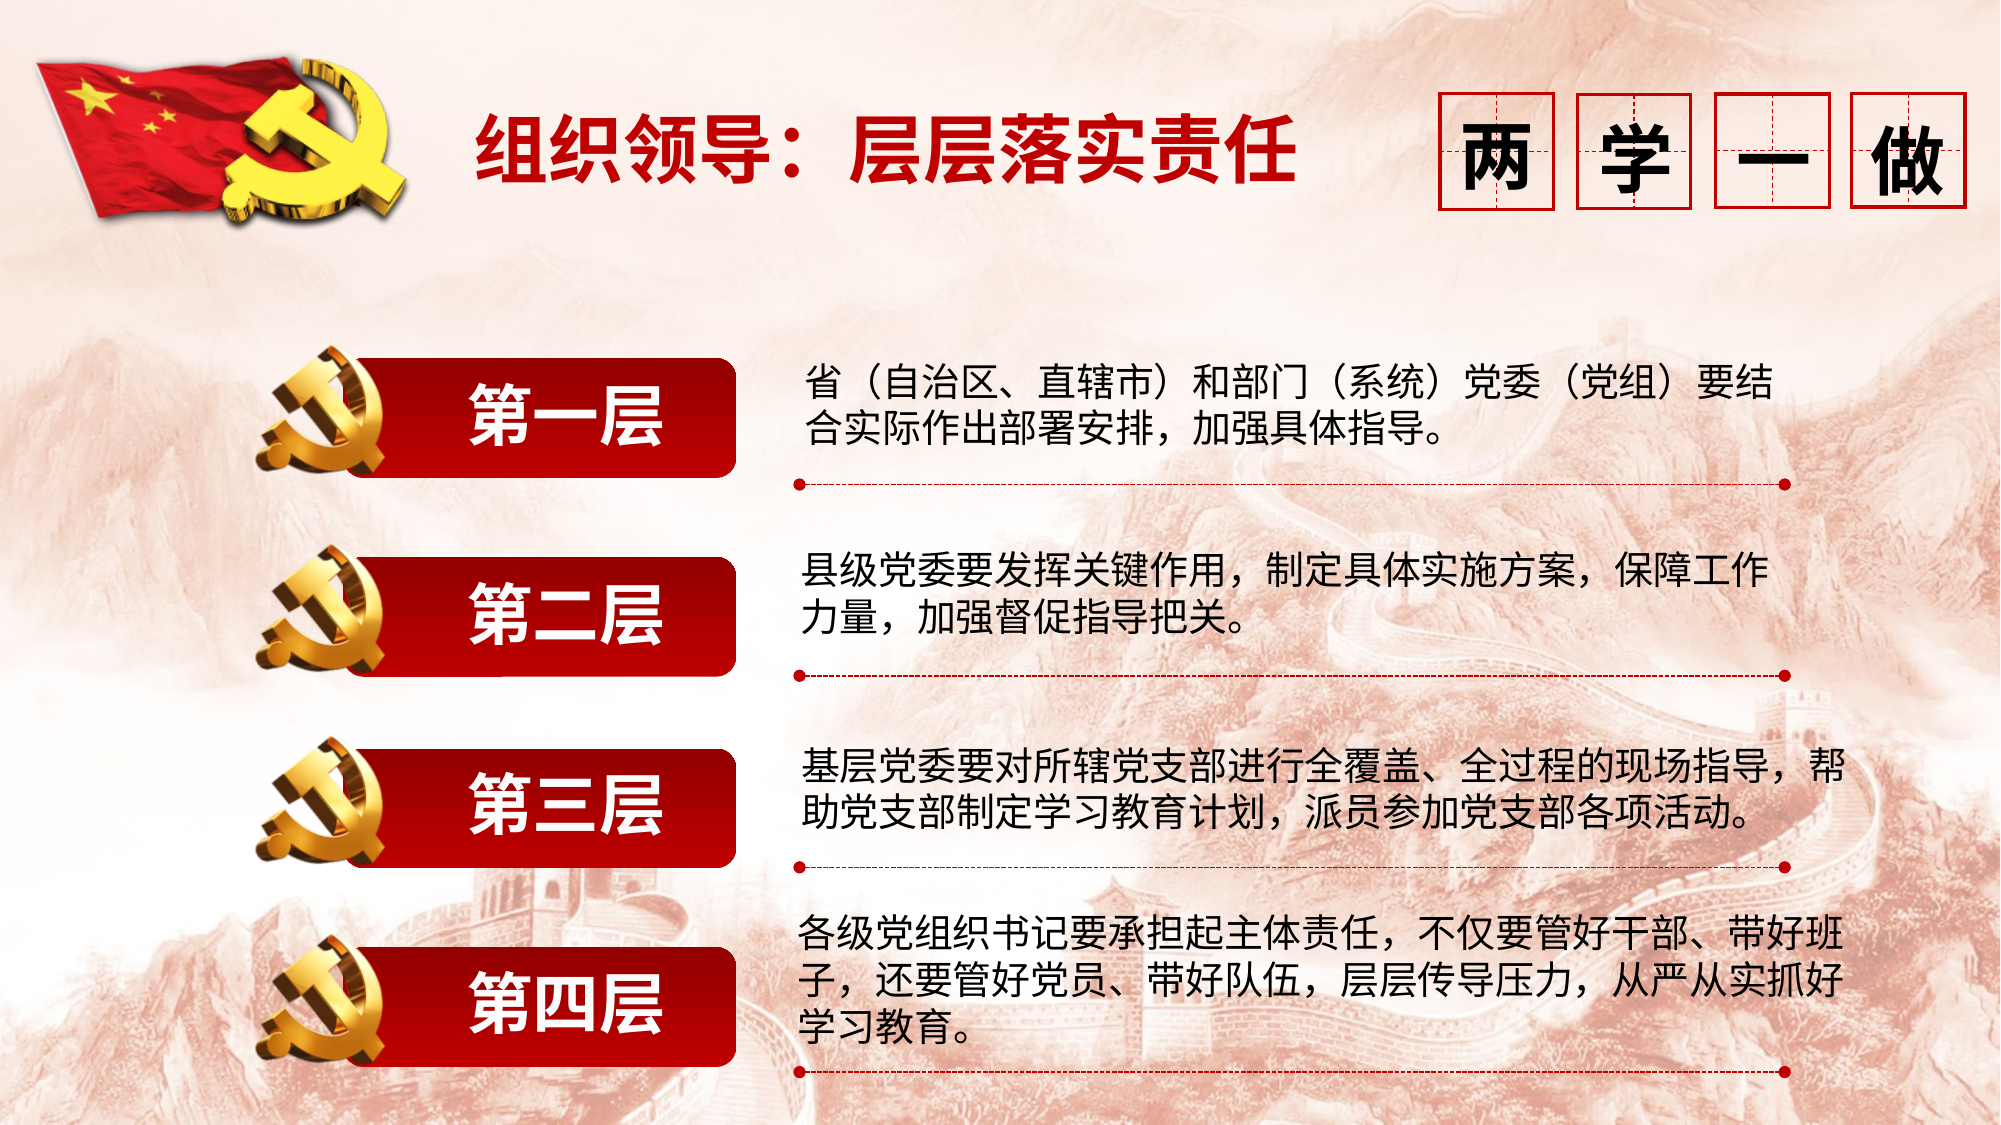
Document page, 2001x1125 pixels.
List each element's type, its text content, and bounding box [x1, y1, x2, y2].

text_box [397, 747, 738, 870]
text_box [1577, 94, 1691, 209]
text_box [29, 49, 414, 235]
text_box 第二层 [451, 565, 682, 661]
text_box [397, 946, 738, 1069]
text_box 第三层 [451, 755, 682, 851]
text_box [397, 555, 738, 678]
text_box 组织领导：层层落实责任 [458, 94, 1335, 199]
text_box 县级党委要发挥关键作用，制定具体实施方案，保障工作力量，加强督促指导把关。 [786, 538, 1798, 647]
text_box 基层党委要对所辖党支部进行全覆盖、全过程的现场指导，帮助党支部制定学习教育计划，派员参加党支部各项活动。 [786, 733, 1865, 842]
picture [0, 0, 2001, 1125]
text_box 省（自治区、直辖市）和部门（系统）党委（党组）要结合实际作出部署安排，加强具体指导。 [790, 350, 1807, 458]
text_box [1851, 93, 1966, 208]
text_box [1715, 93, 1830, 208]
text_box 各级党组织书记要承担起主体责任，不仅要管好干部、带好班子，还要管好党员、带好队伍，层层传导压力，从严从实抓好学习教育。 [783, 901, 1865, 1057]
text_box 第一层 [451, 366, 682, 462]
text_box [397, 357, 738, 480]
text_box 第四层 [451, 954, 682, 1050]
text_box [1440, 93, 1554, 210]
